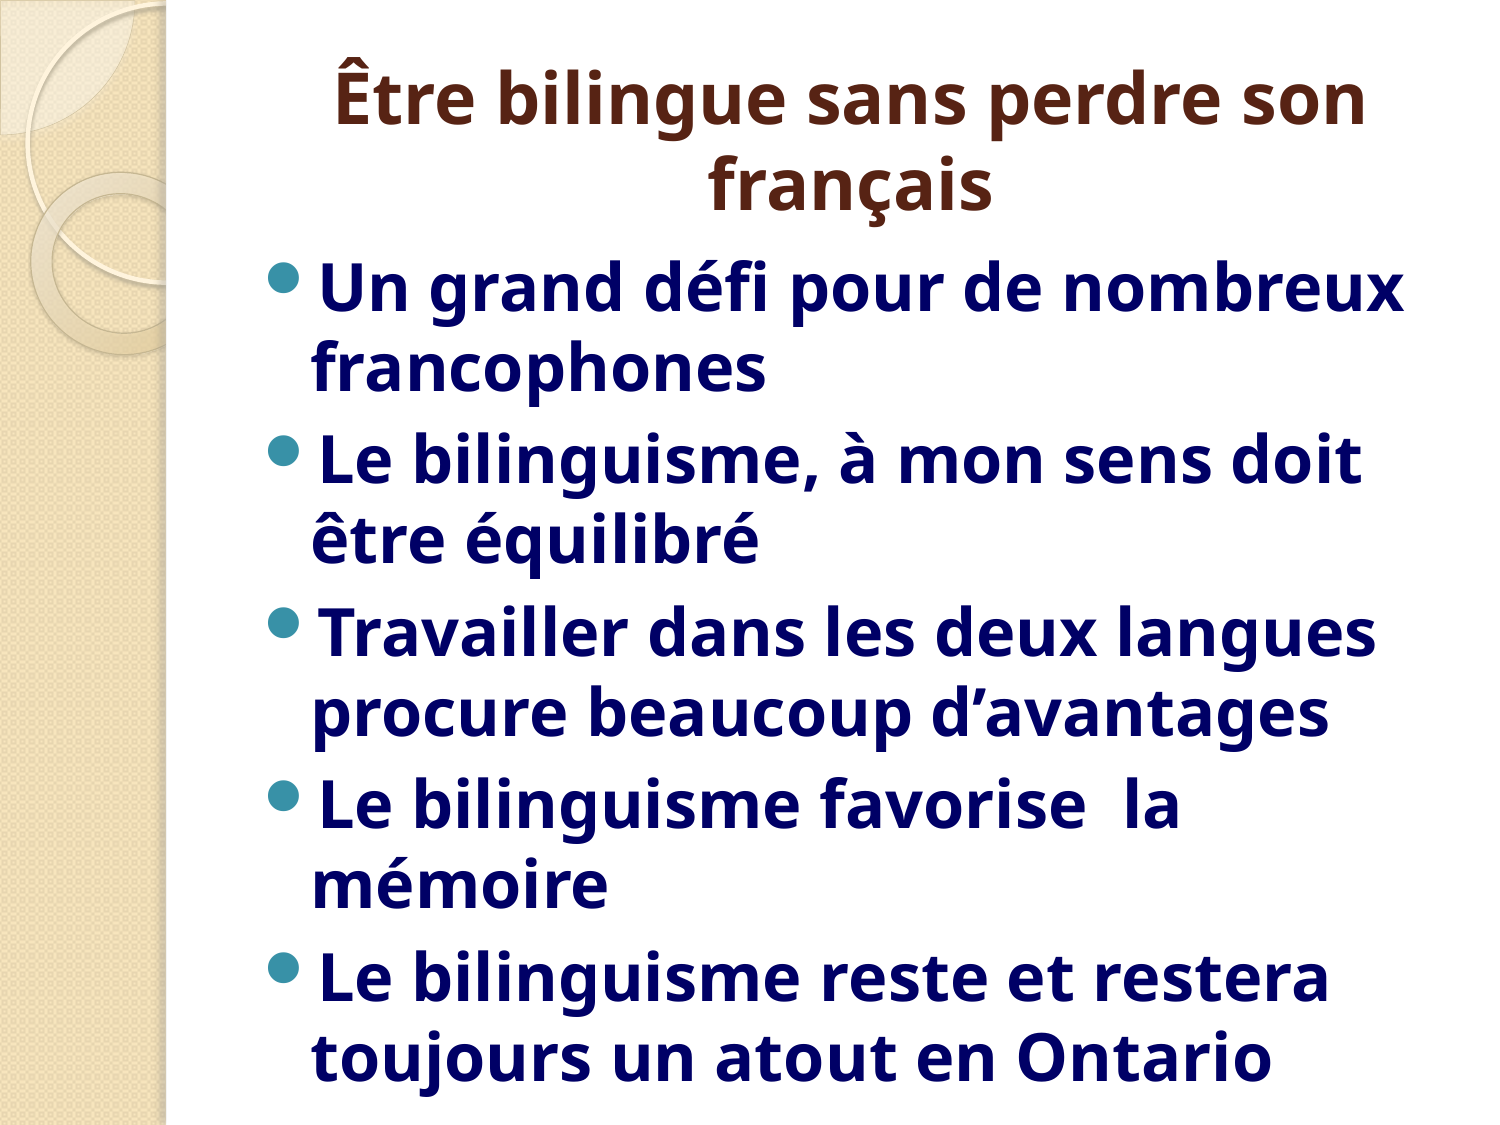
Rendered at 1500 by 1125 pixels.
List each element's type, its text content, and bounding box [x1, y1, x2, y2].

list Un grand défi pour de nombreux francophones Le bilinguisme, à mon sens doit être équilibré Travailler dans les deux langues procure beaucoup d’avantages Le bilinguisme favorise la mémoire Le bilinguisme reste et restera toujours un atout en Ontario [235, 237, 1466, 1025]
title Être bilingue sans perdre son français [235, 45, 1466, 233]
